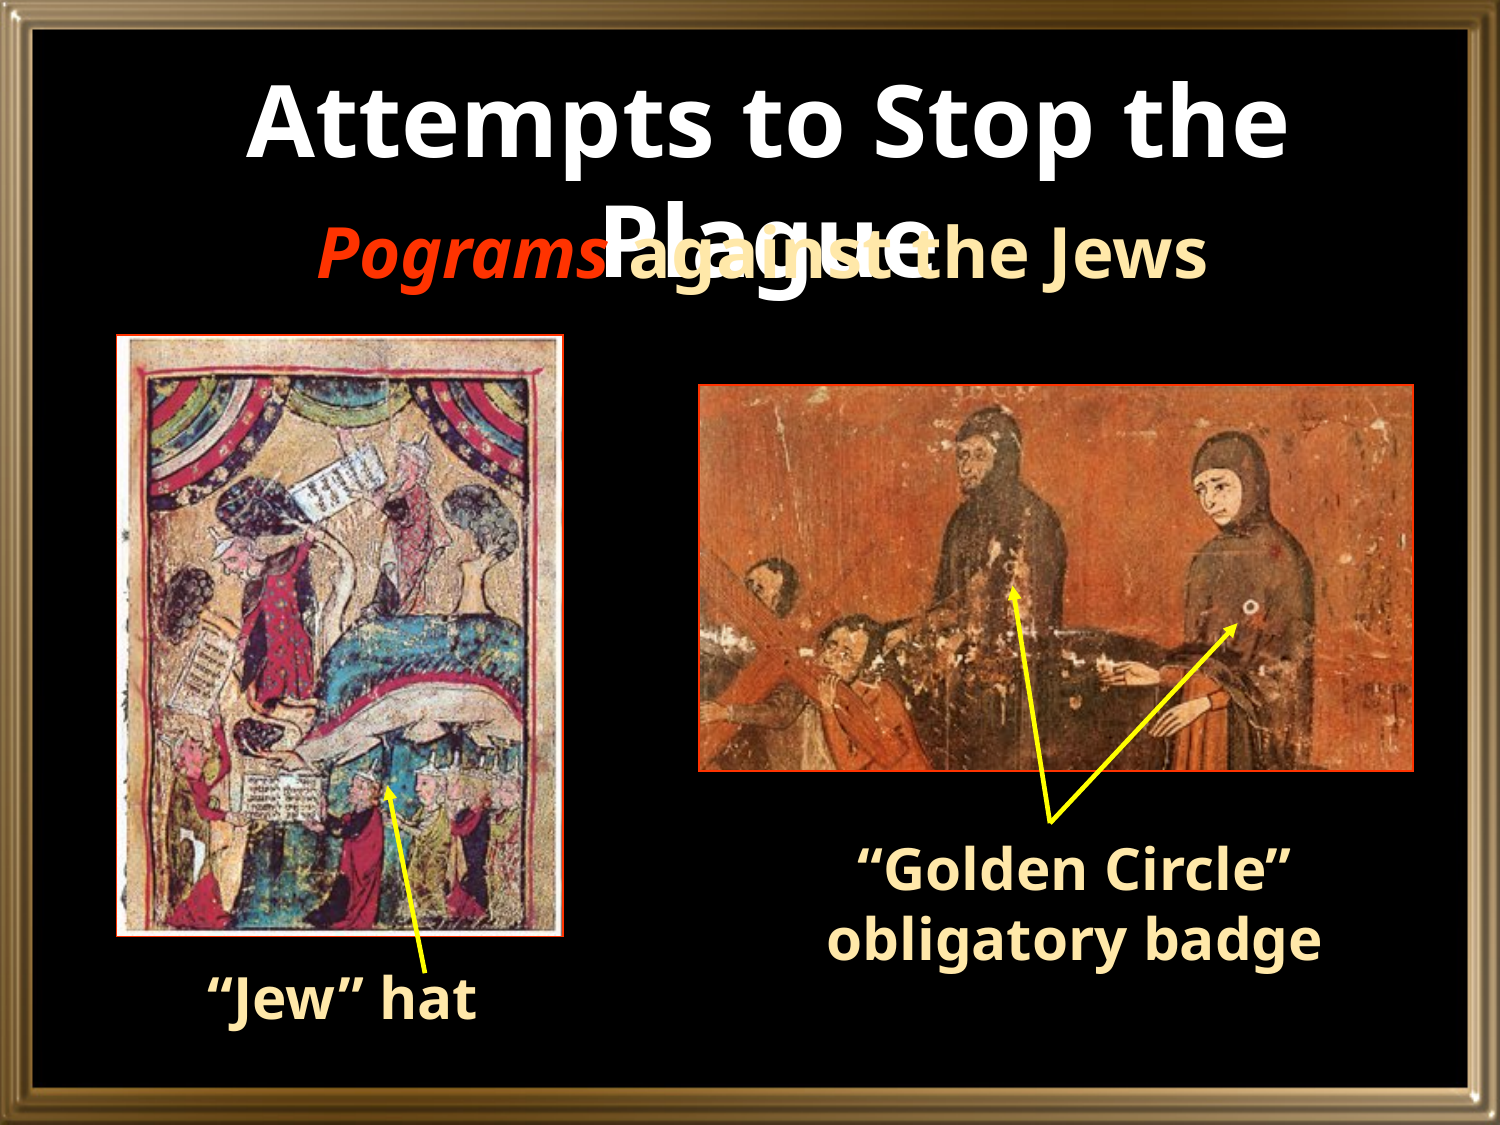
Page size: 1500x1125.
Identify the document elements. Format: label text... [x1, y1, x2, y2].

text_box Pograms against the Jews [287, 199, 1238, 300]
picture [0, 0, 1500, 1125]
text_box Attempts to Stop the Plague [124, 49, 1413, 305]
text_box “Golden Circle” obligatory badge [774, 824, 1375, 980]
text_box “Jew” hat [192, 953, 493, 1039]
